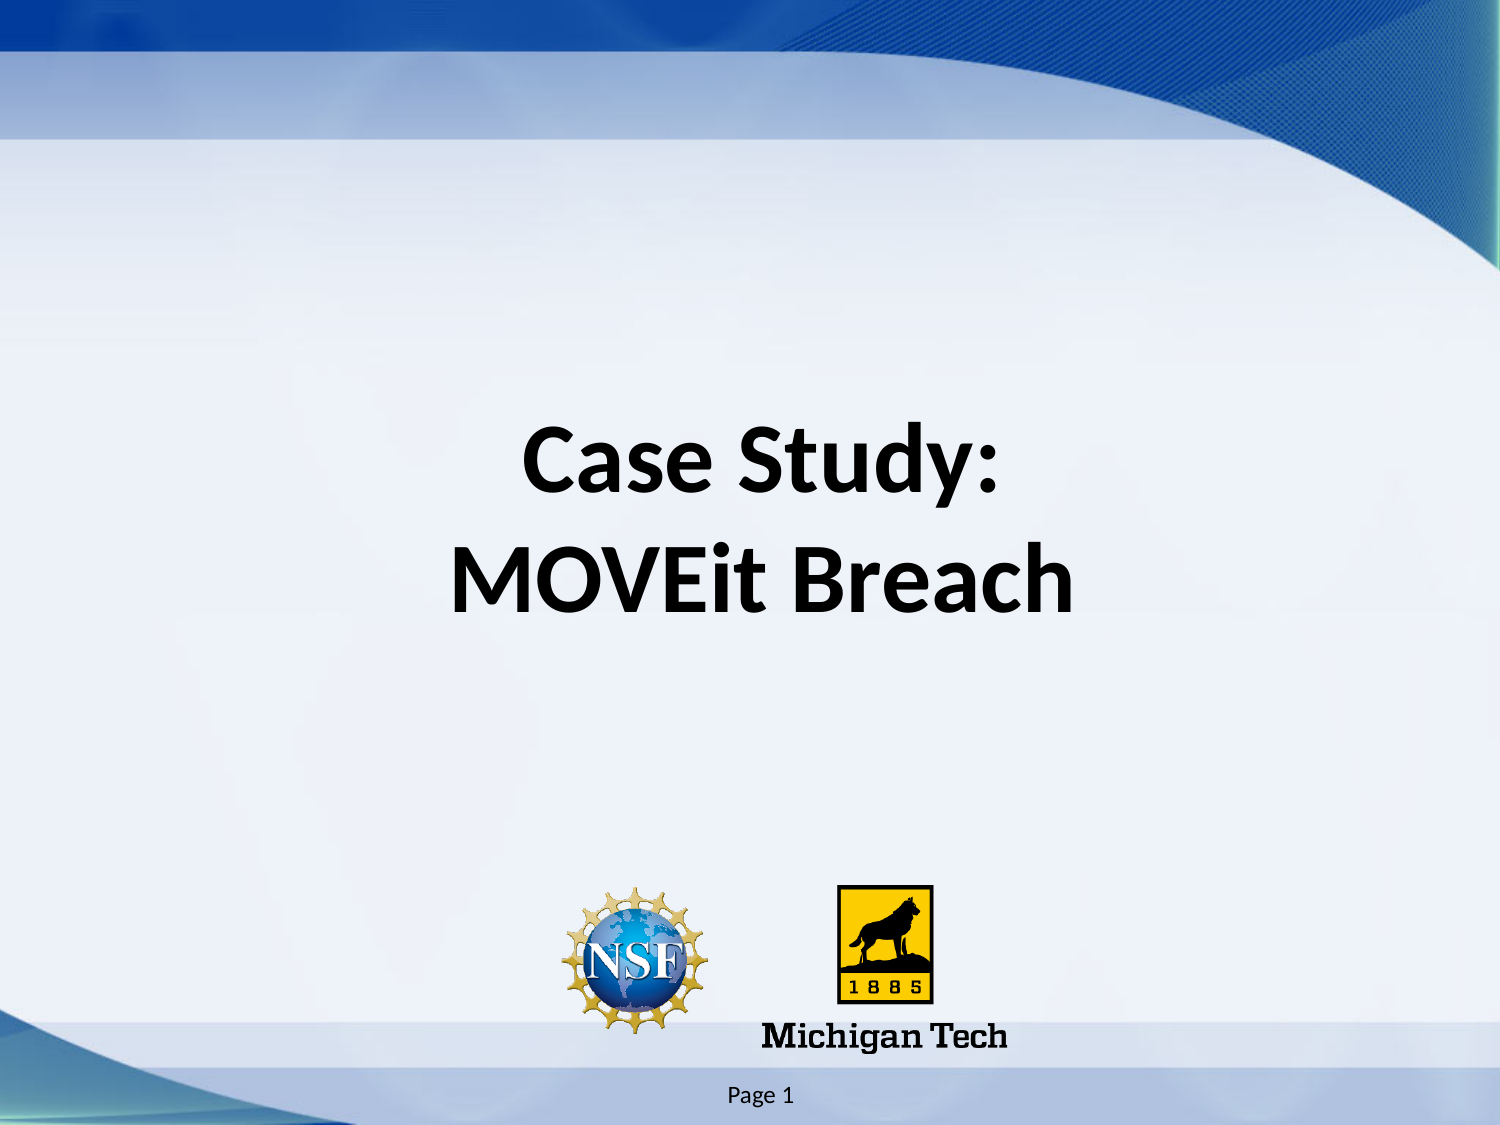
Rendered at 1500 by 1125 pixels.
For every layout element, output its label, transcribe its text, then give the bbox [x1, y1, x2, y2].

title Case Study: MOVEit Breach [125, 249, 1400, 776]
picture [0, 0, 1500, 1125]
